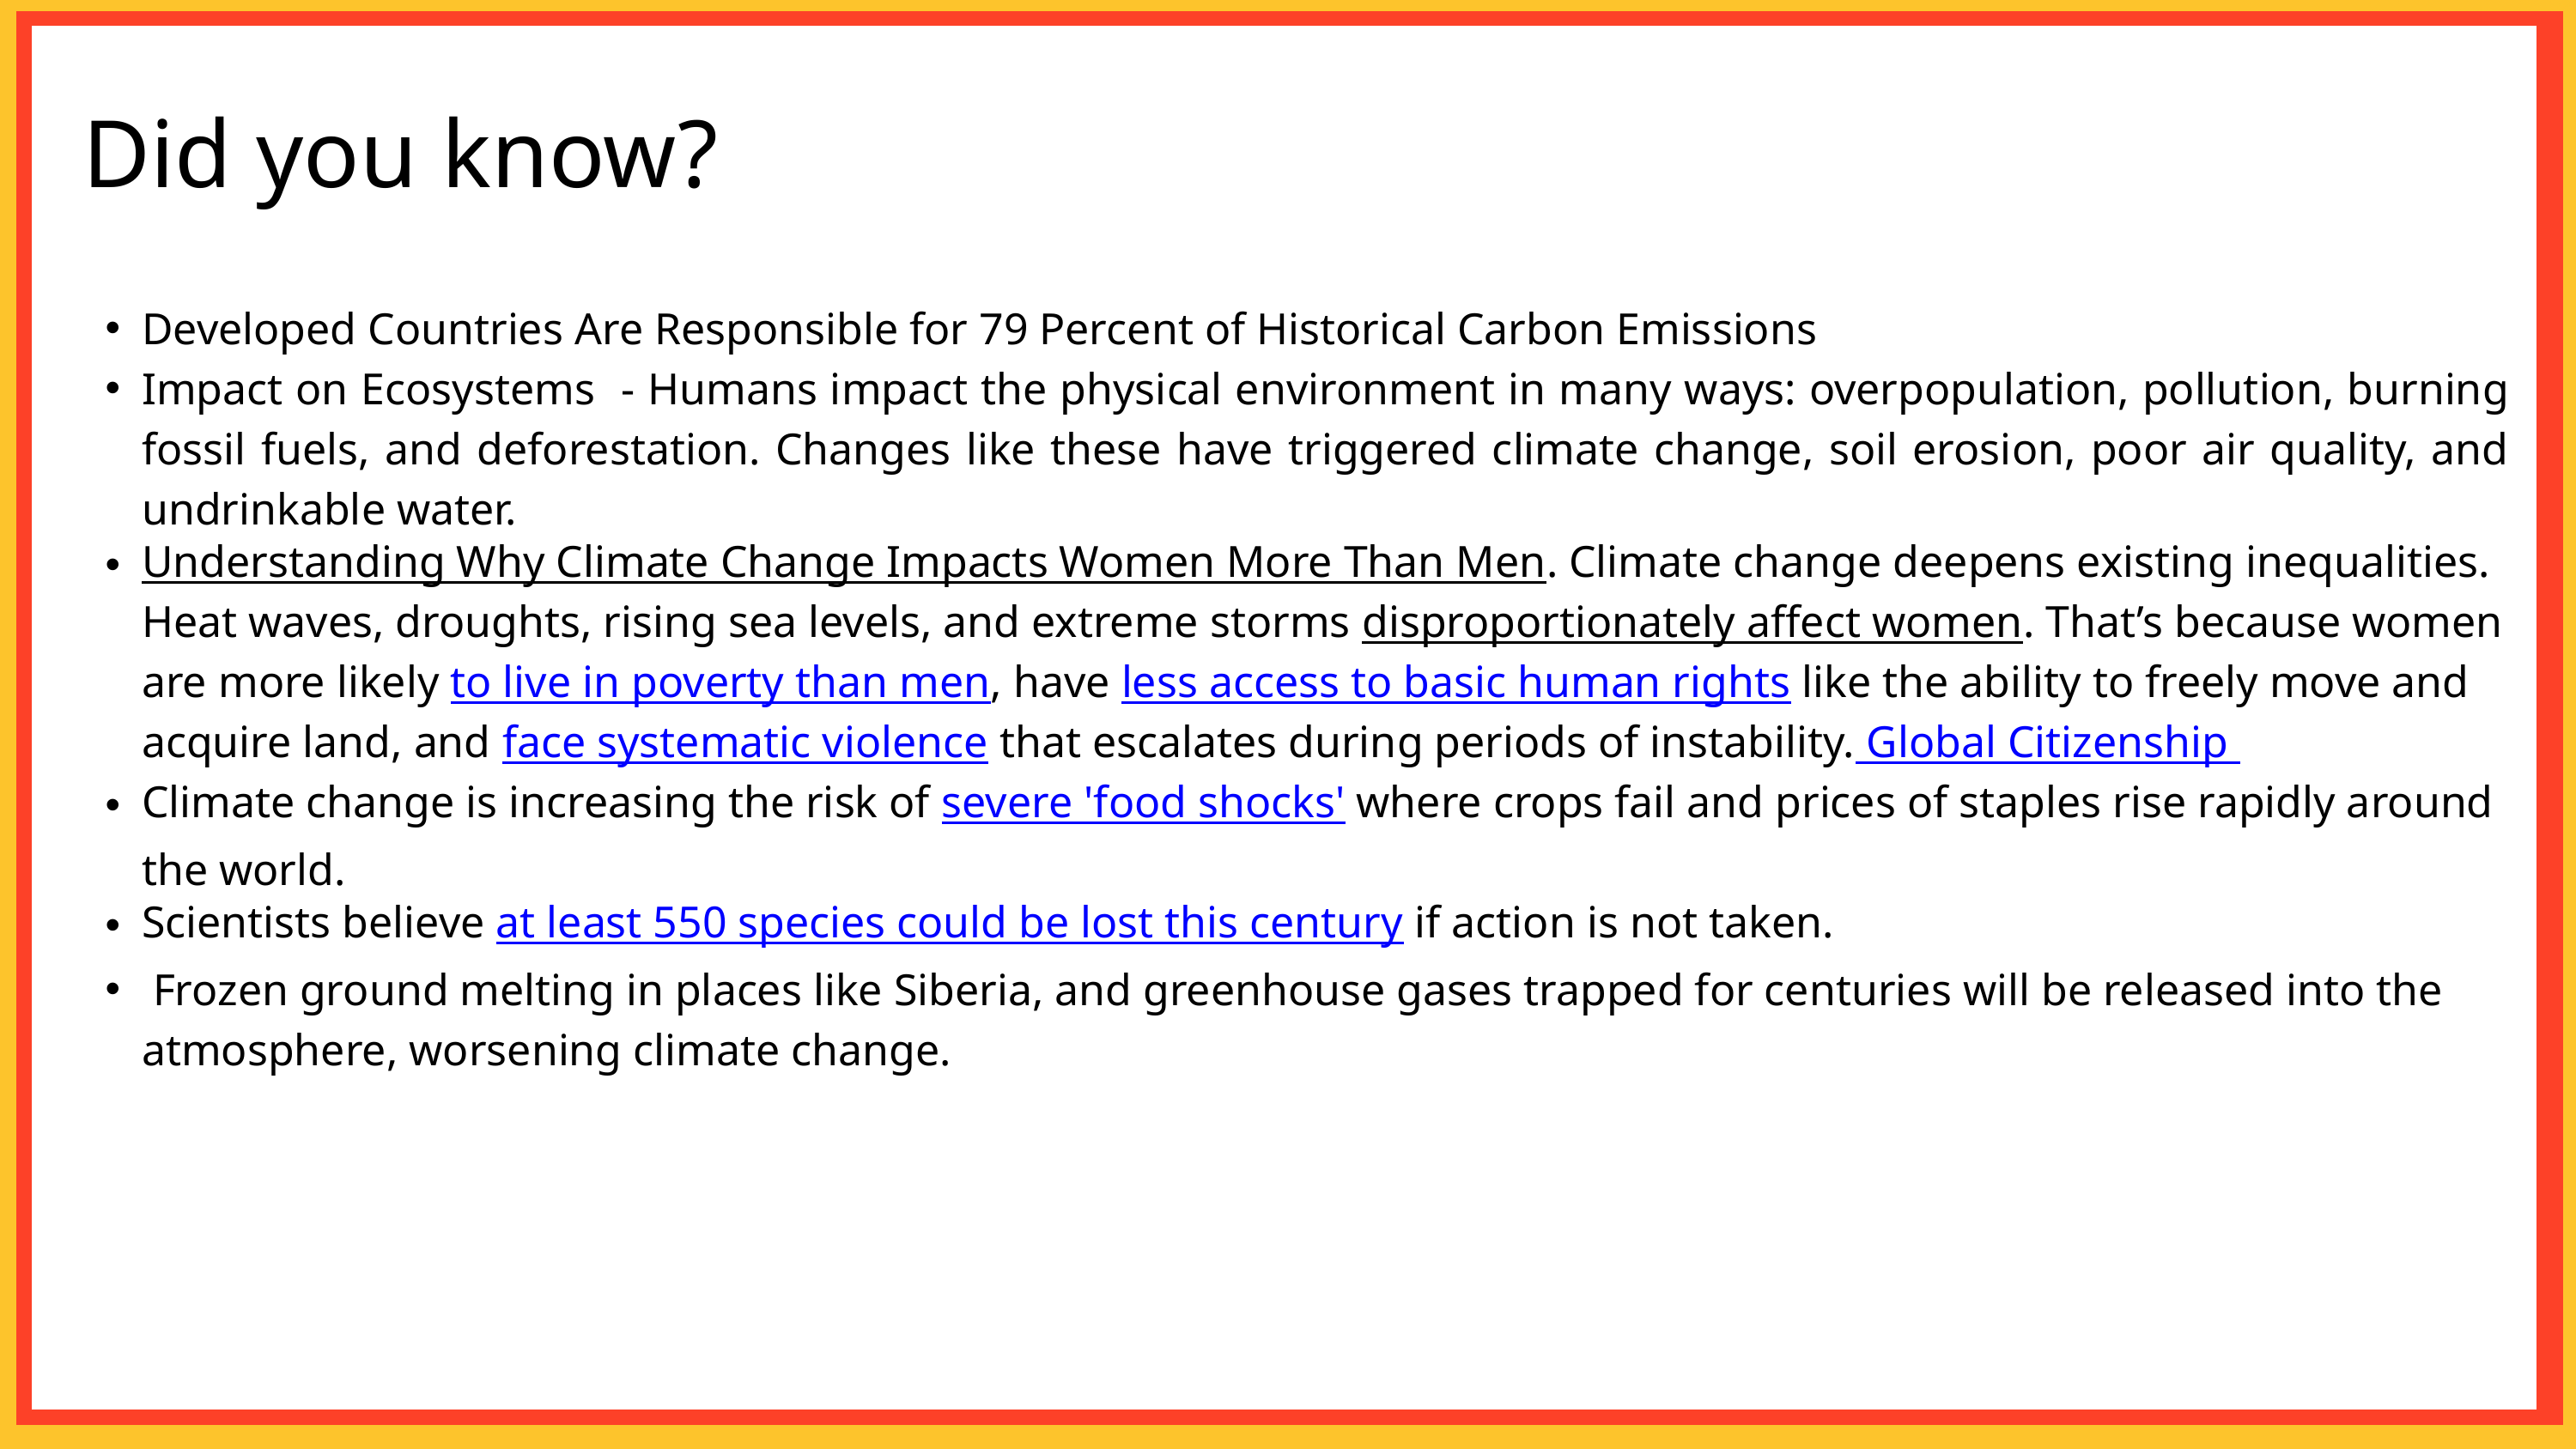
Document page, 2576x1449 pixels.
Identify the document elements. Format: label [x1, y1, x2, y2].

text_box [15, 10, 2564, 1426]
text_box [31, 26, 2537, 1410]
